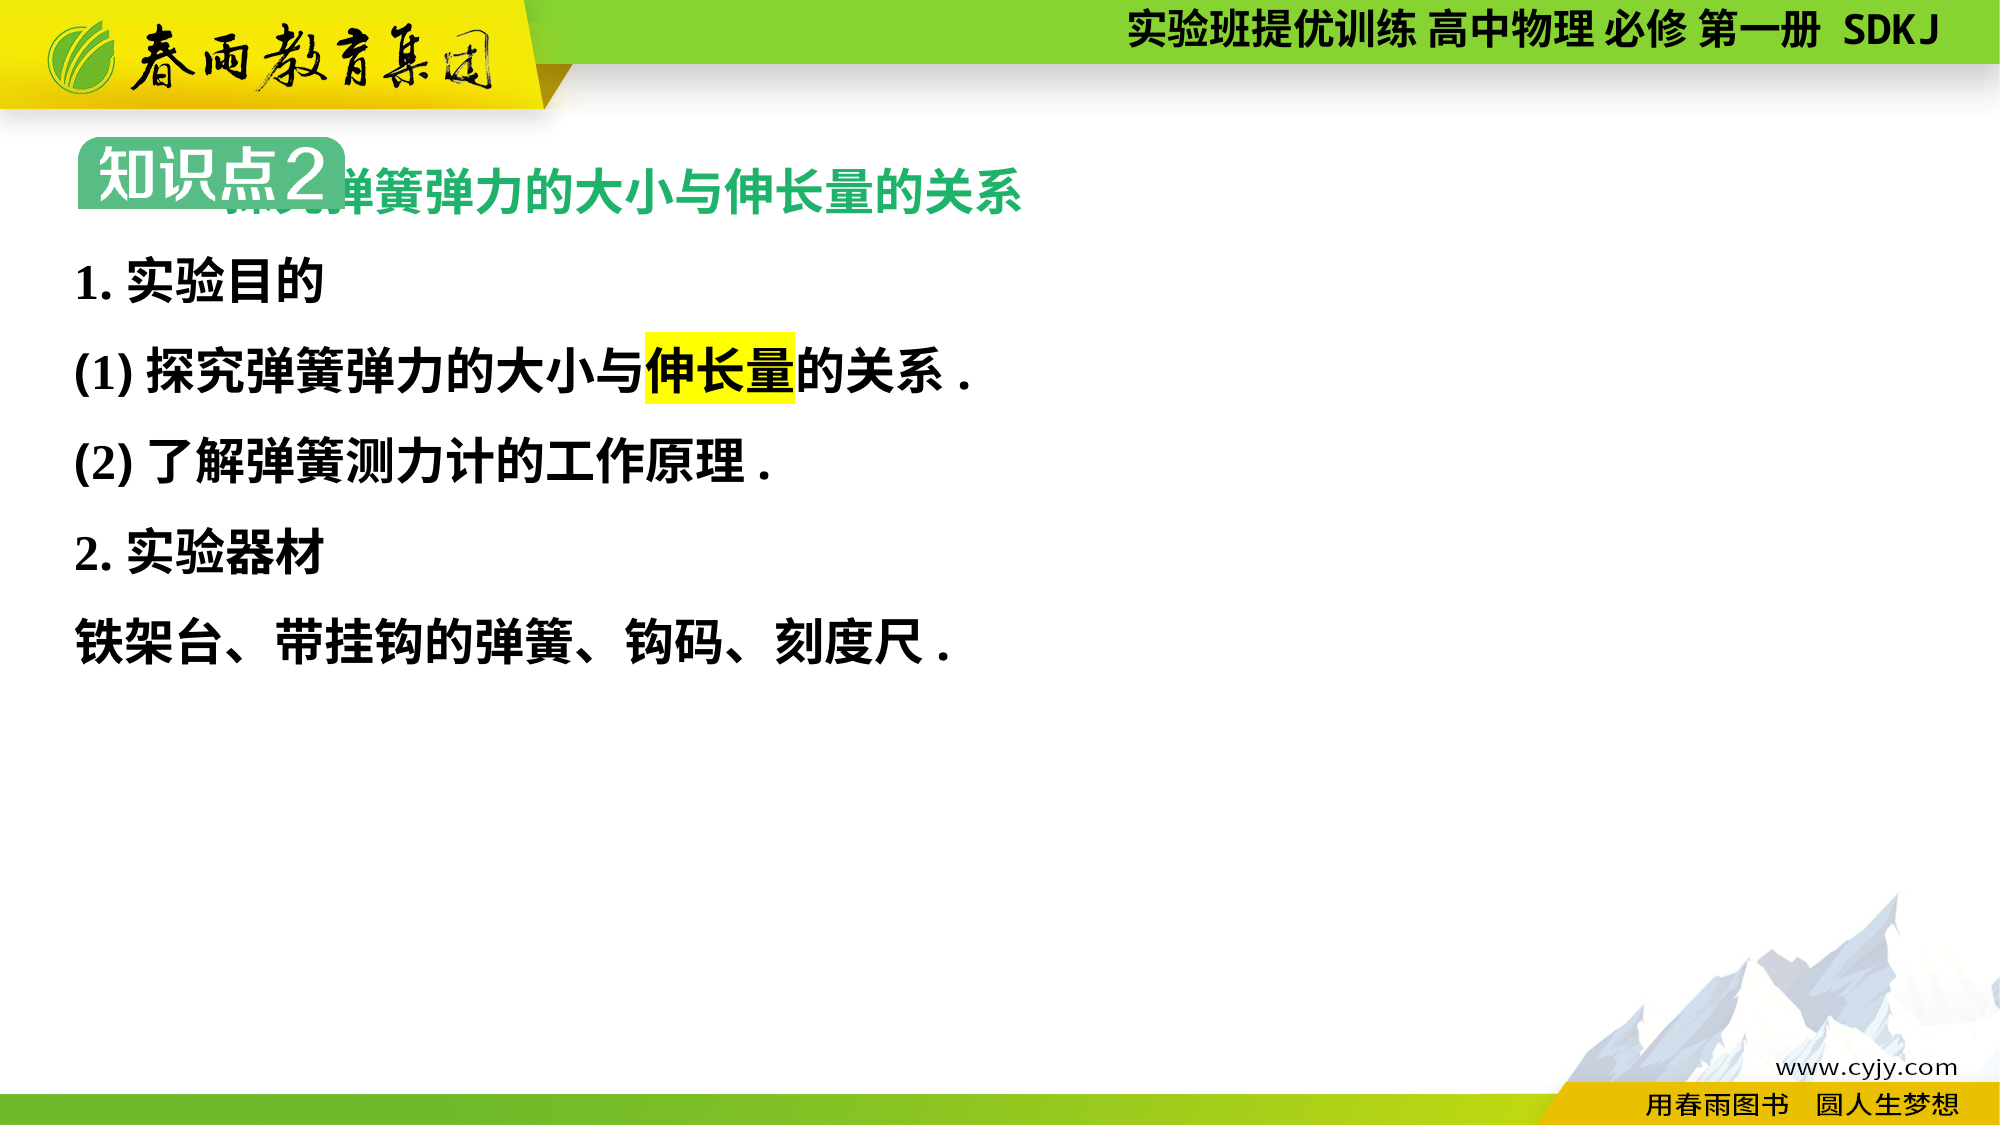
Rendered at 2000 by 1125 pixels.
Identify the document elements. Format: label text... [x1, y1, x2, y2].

picture [0, 0, 2000, 1125]
list 探究弹簧弹力的大小与伸长量的关系 1.实验目的 (1)探究弹簧弹力的大小与伸长量的关系. (2)了解弹簧测力计的工作原理. 2.实验器材 铁架台、带挂钩的弹簧、钩码、刻度尺. [59, 122, 1944, 672]
